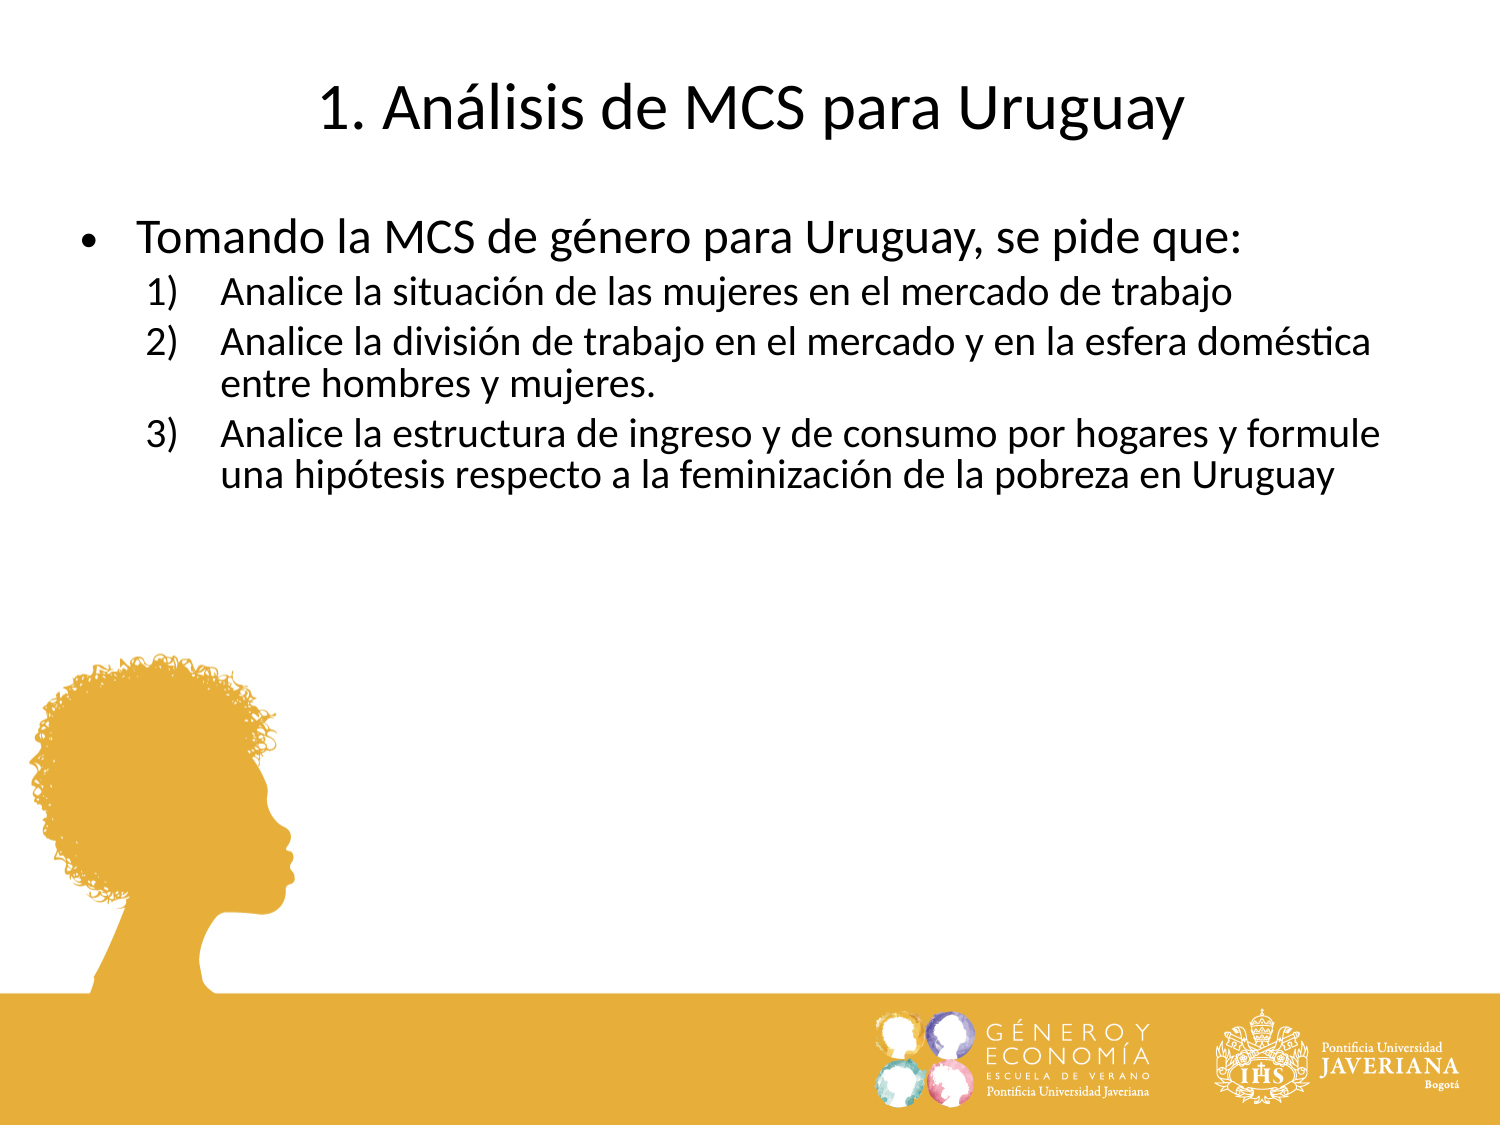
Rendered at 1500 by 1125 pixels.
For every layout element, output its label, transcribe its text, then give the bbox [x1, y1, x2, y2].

list Tomando la MCS de género para Uruguay, se pide que: Analice la situación de las mujeres en el mercado de trabajo Analice la división de trabajo en el mercado y en la esfera doméstica entre hombres y mujeres. Analice la estructura de ingreso y de consumo por hogares y formule una hipótesis respecto a la feminización de la pobreza en Uruguay [64, 208, 1436, 976]
picture [0, 0, 1500, 1125]
title 1. Análisis de MCS para Uruguay [76, 42, 1427, 183]
